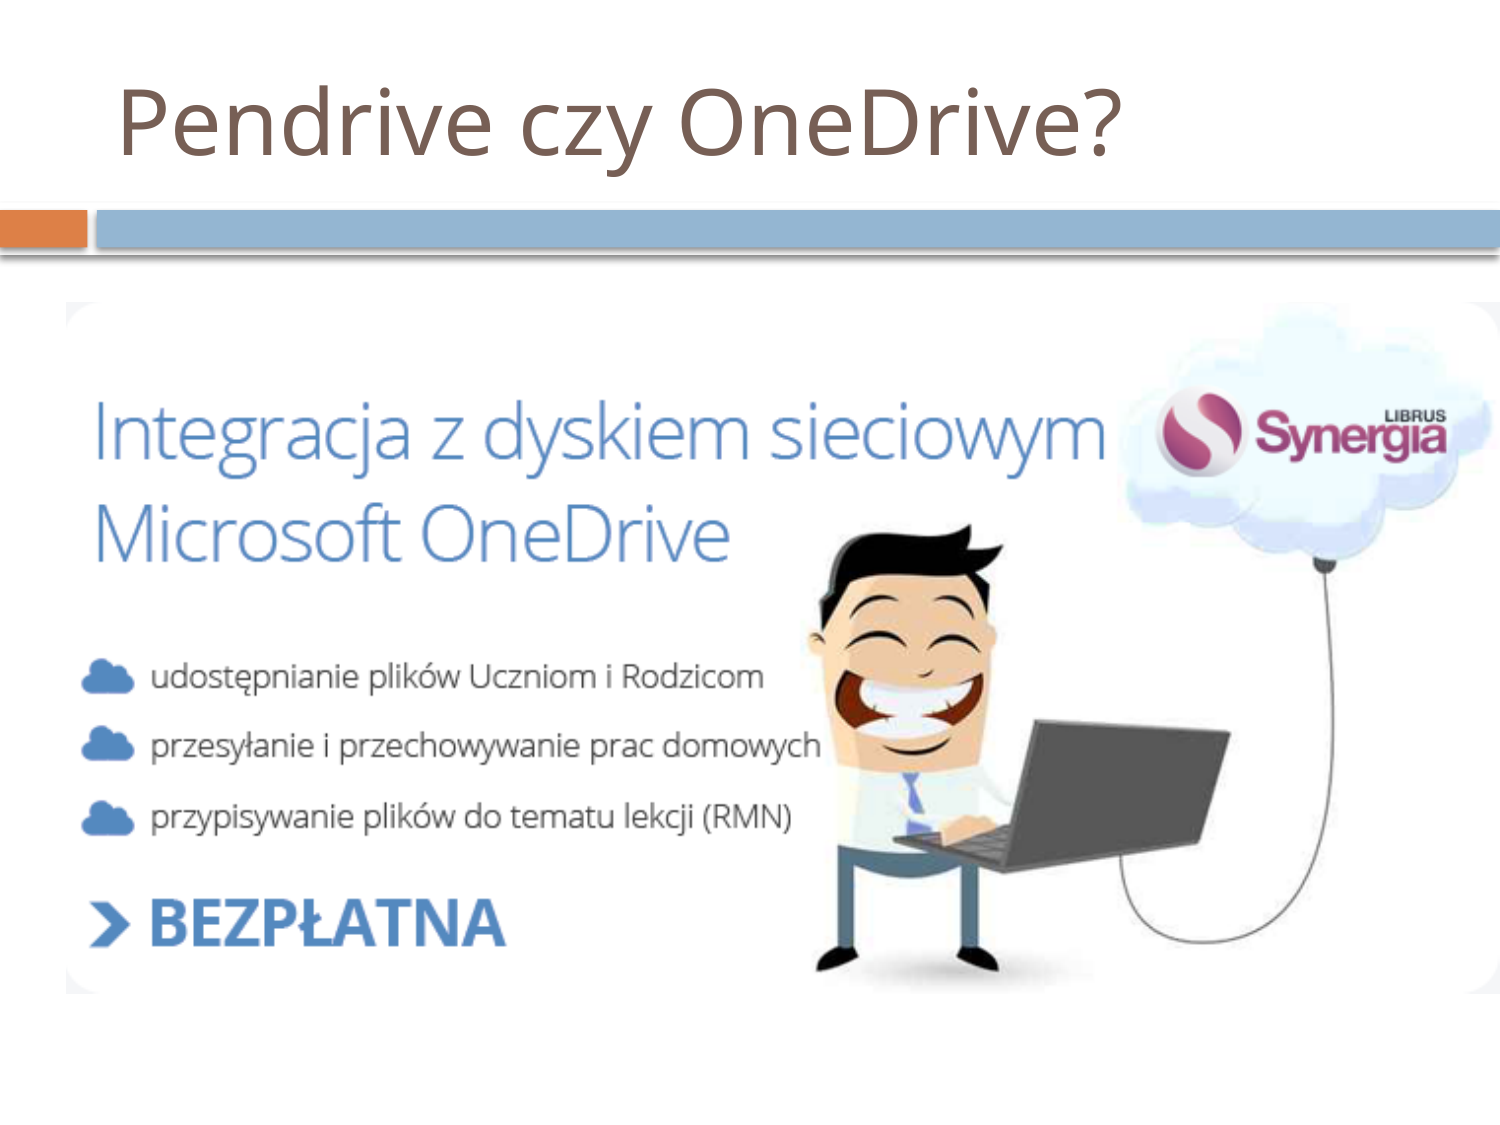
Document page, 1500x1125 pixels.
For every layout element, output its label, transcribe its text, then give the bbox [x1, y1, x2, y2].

title Pendrive czy OneDrive? [100, 37, 1438, 200]
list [65, 302, 1500, 995]
